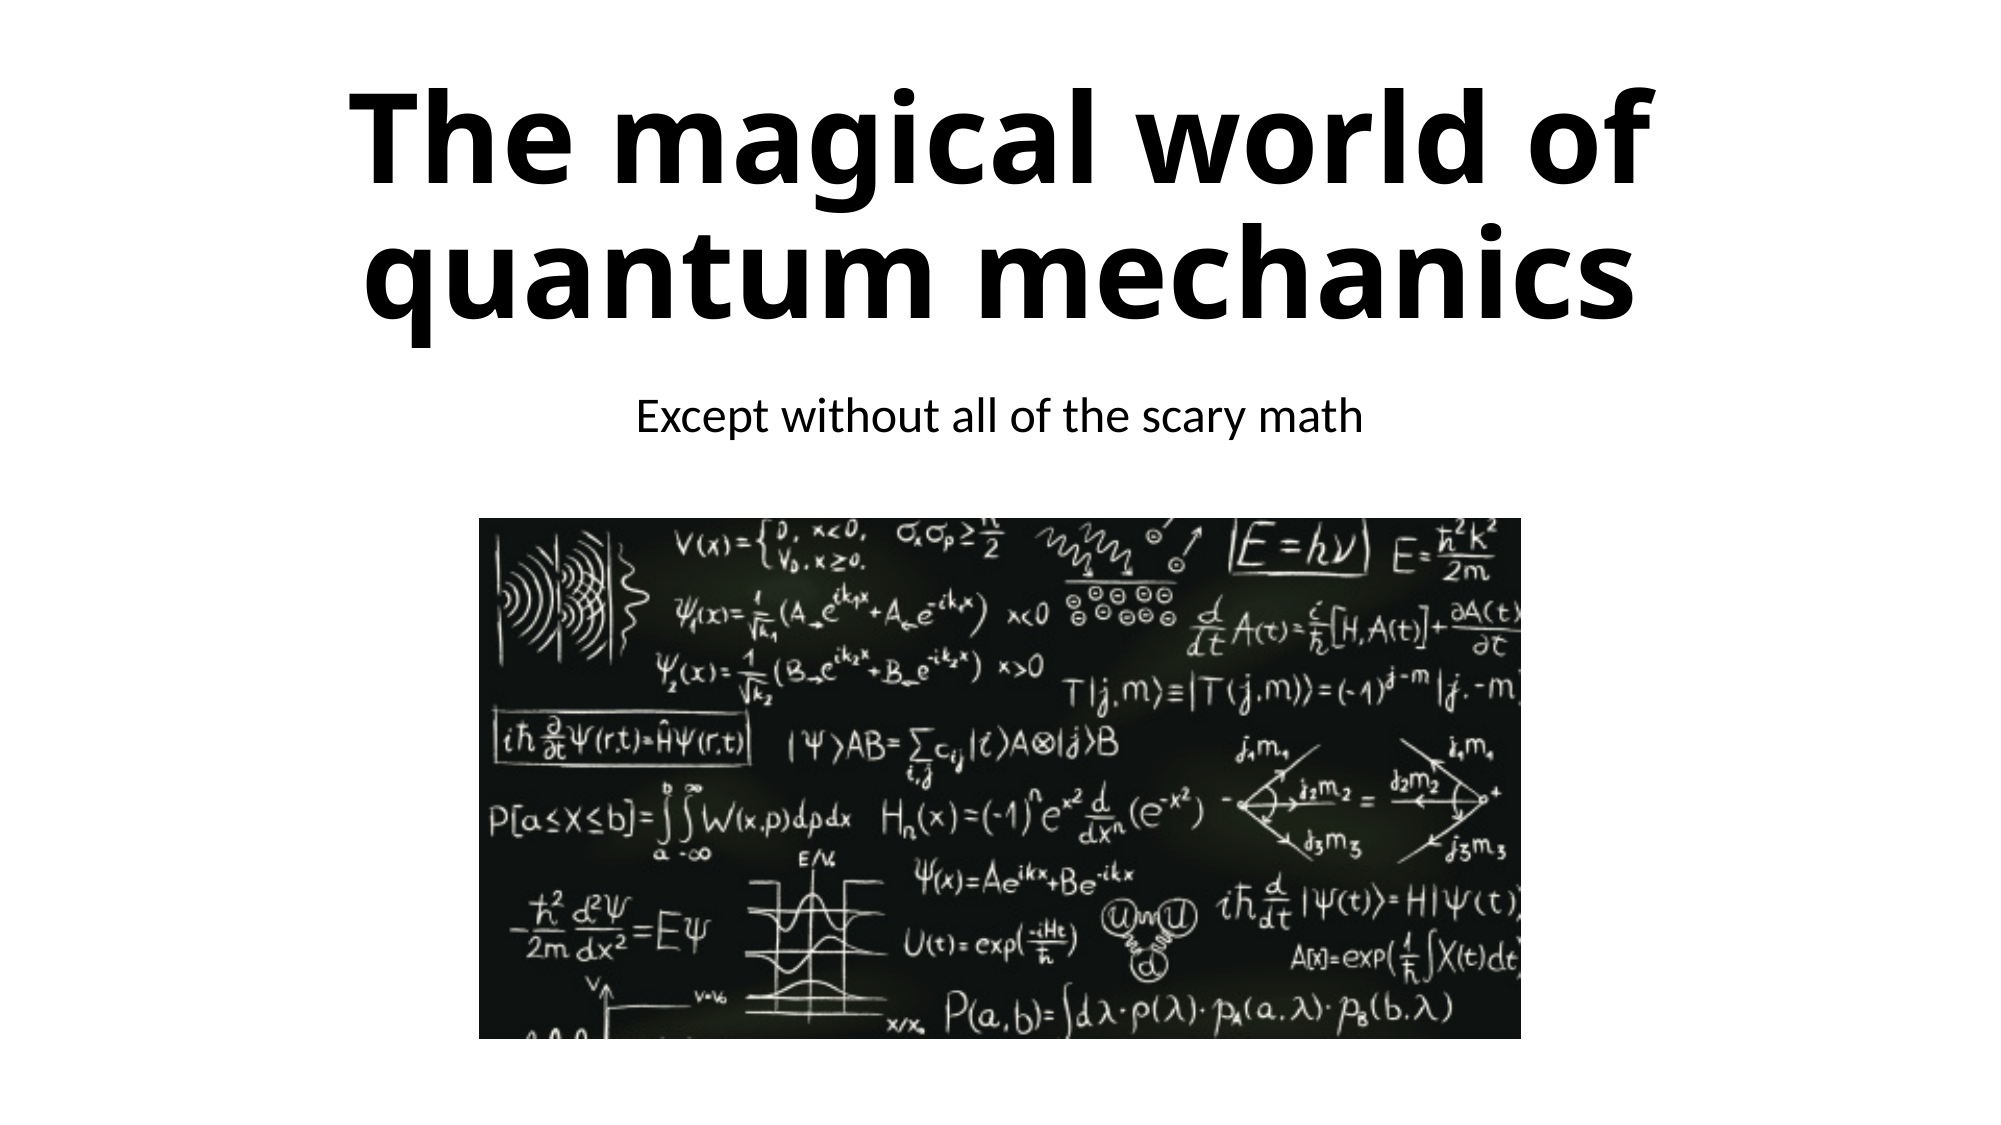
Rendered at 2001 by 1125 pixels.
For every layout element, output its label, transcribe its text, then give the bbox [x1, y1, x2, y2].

picture [479, 518, 1521, 1039]
subtitle Except without all of the scary math [249, 382, 1750, 654]
title The magical world of quantum mechanics [249, 0, 1750, 354]
